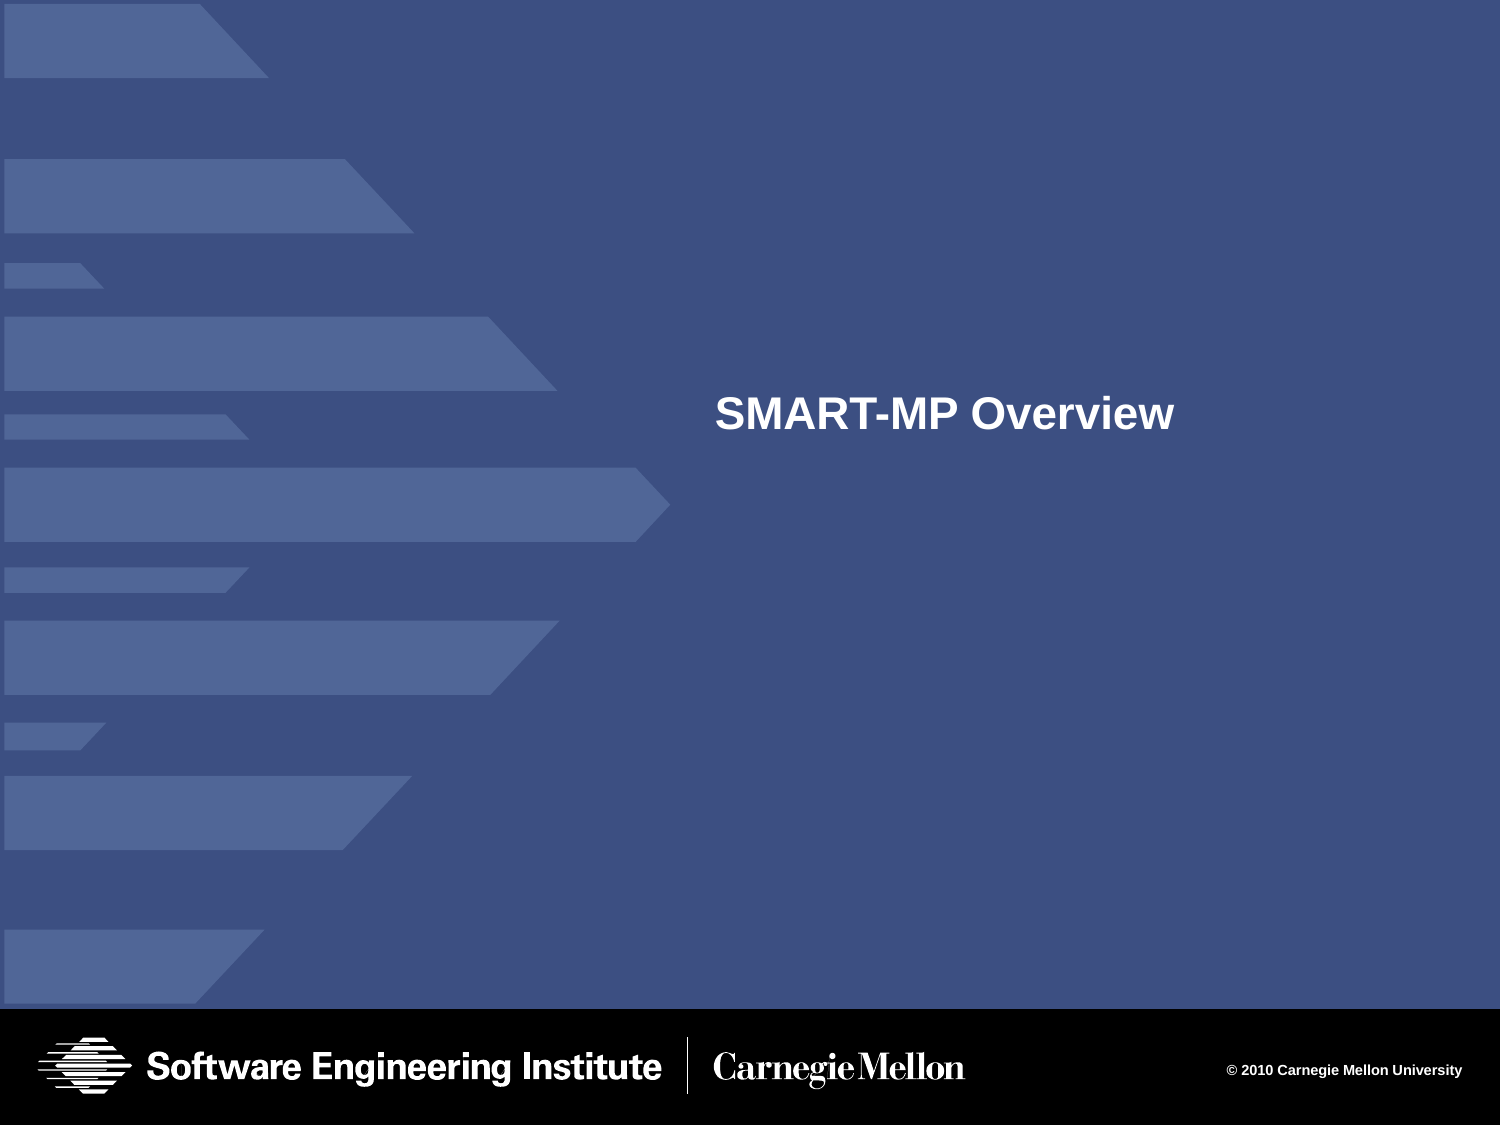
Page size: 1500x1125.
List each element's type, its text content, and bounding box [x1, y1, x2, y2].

title SMART-MP Overview [699, 376, 1401, 448]
